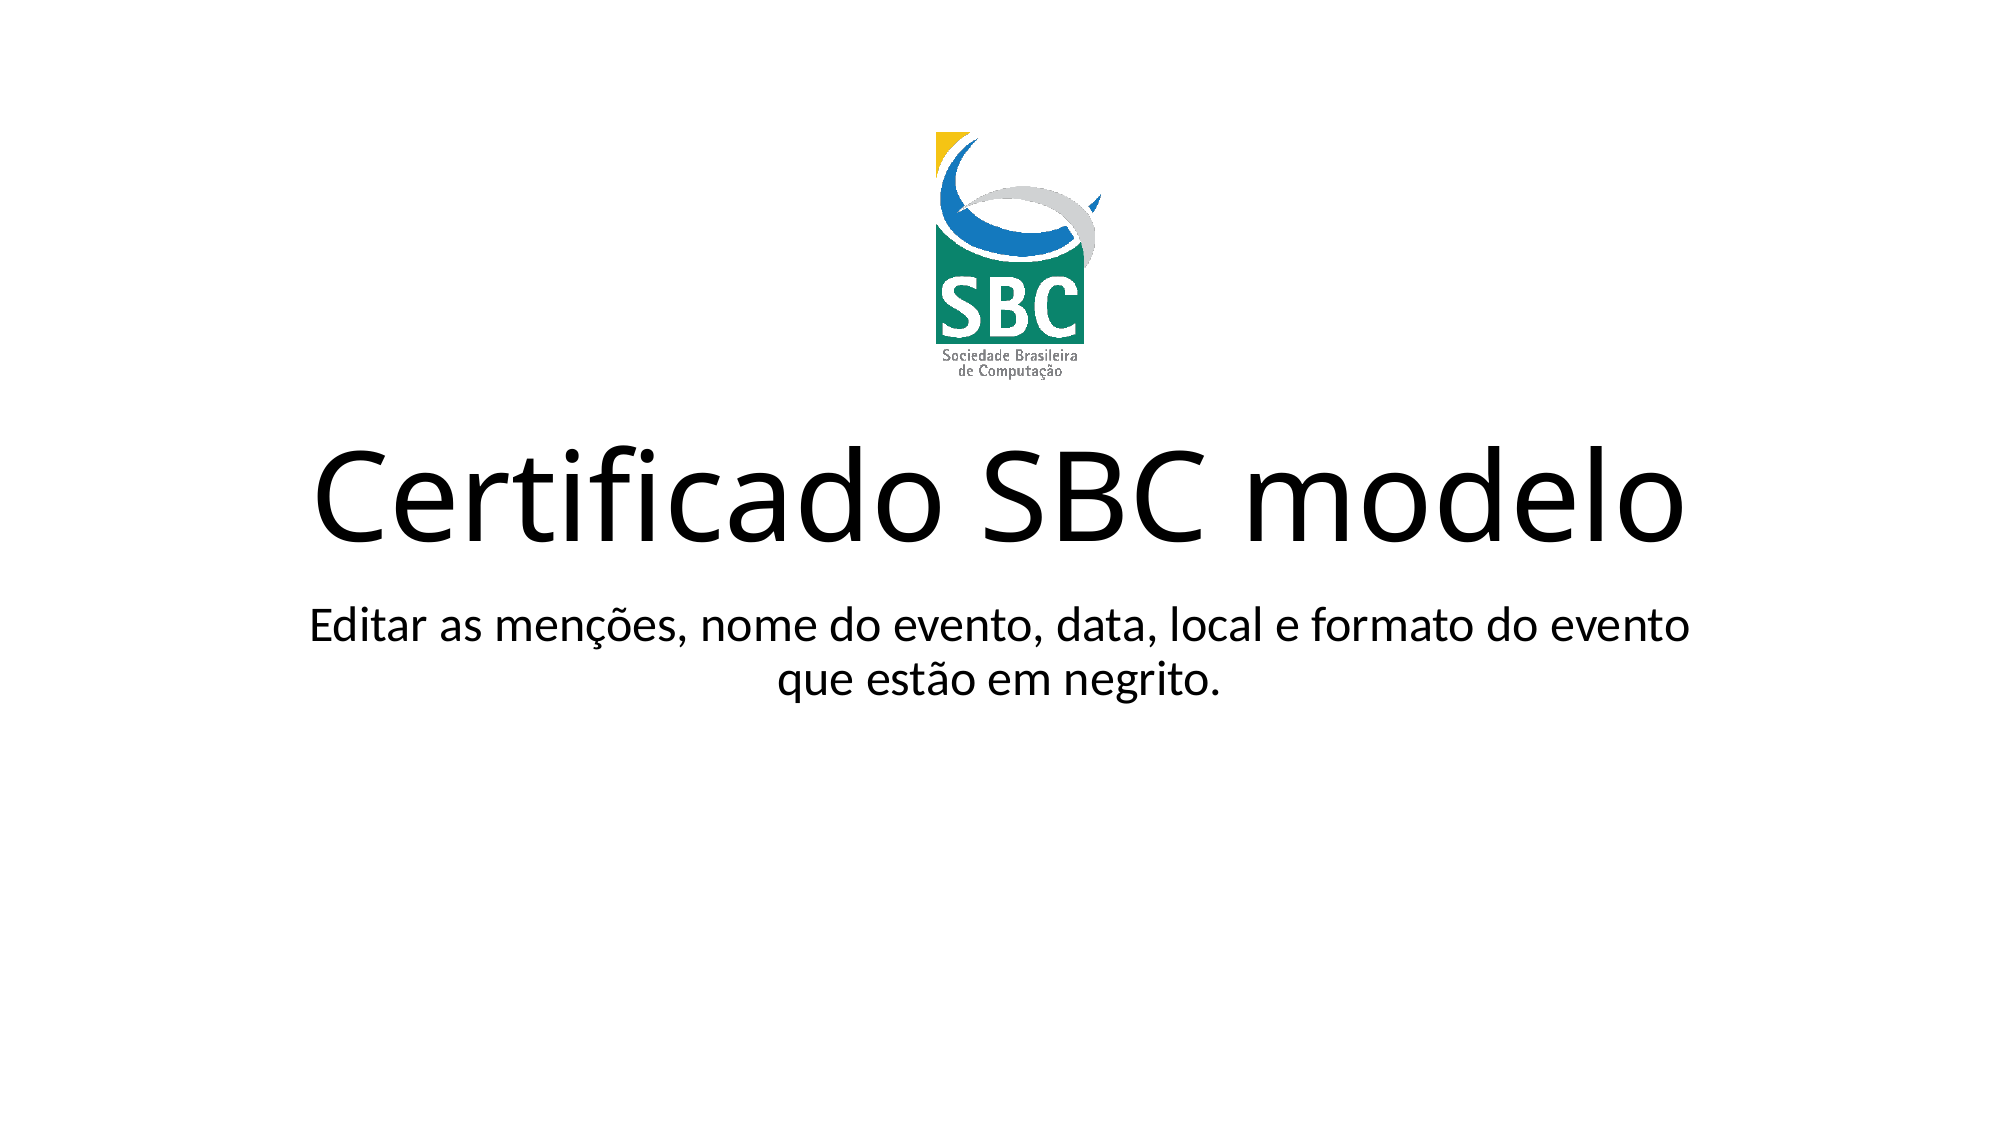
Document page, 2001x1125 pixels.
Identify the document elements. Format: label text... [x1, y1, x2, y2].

picture [936, 132, 1101, 380]
title Certificado SBC modelo [249, 184, 1750, 576]
subtitle Editar as menções, nome do evento, data, local e formato do evento que estão em negrito. [249, 590, 1750, 863]
